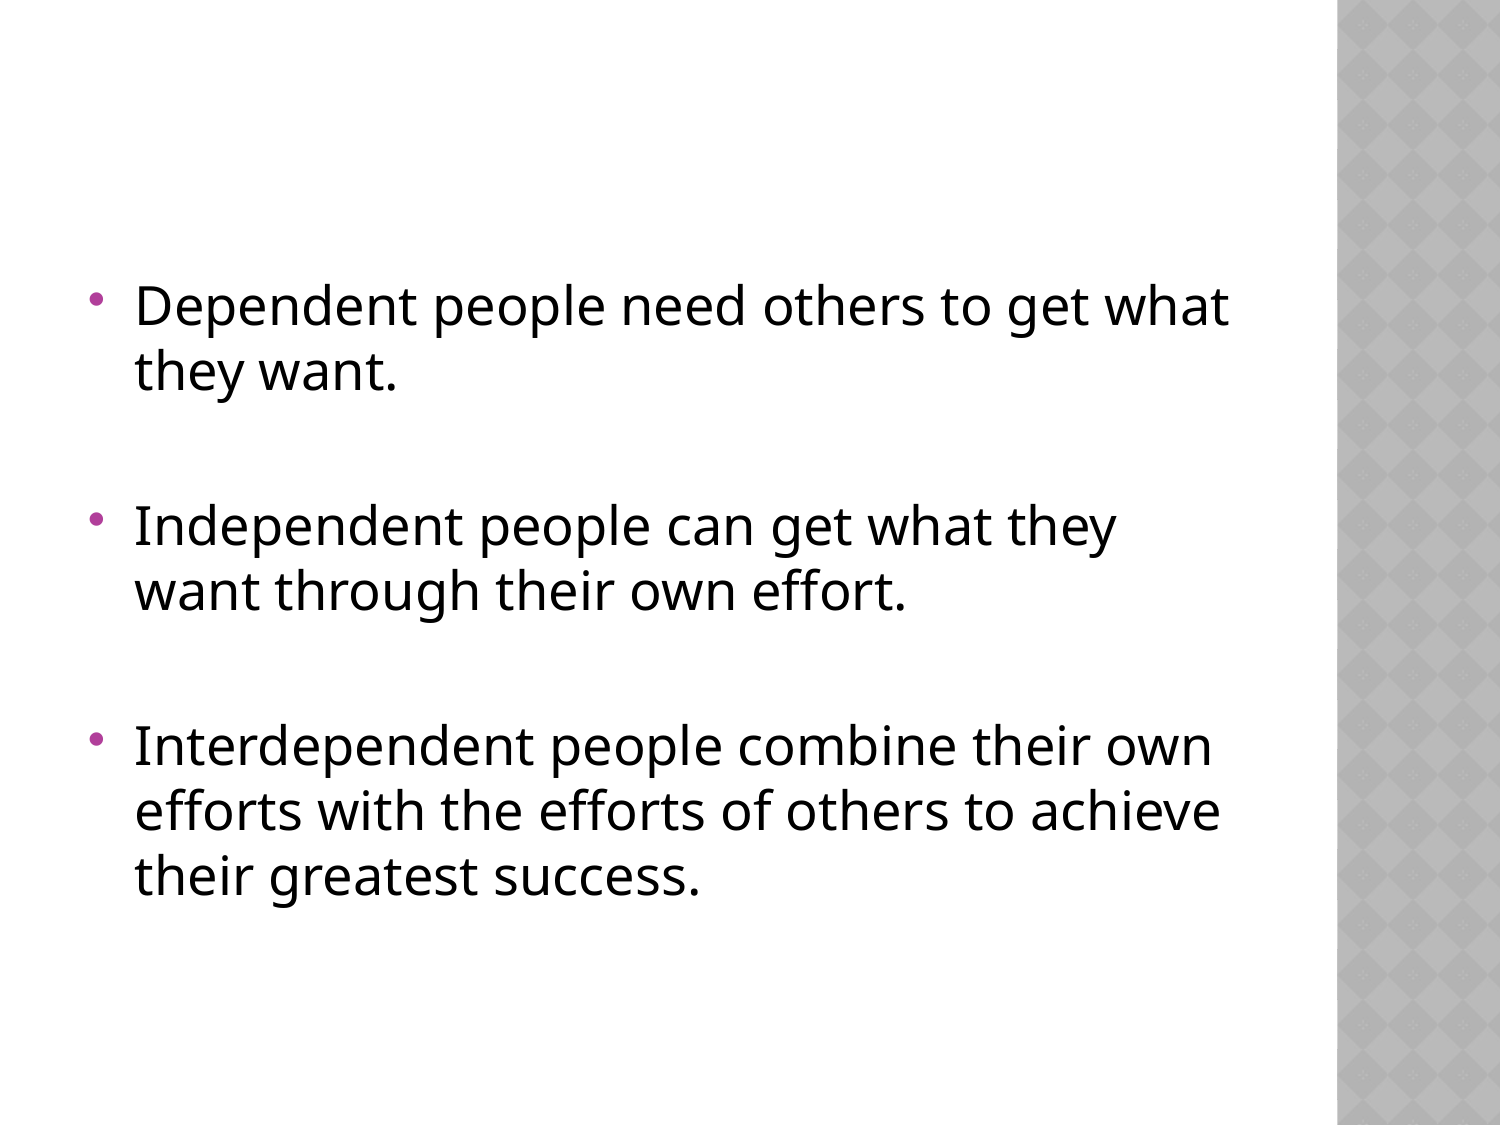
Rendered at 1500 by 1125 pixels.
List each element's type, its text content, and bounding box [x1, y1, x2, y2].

list Dependent people need others to get what they want. Independent people can get what they want through their own effort. Interdependent people combine their own efforts with the efforts of others to achieve their greatest success. [75, 264, 1263, 1059]
